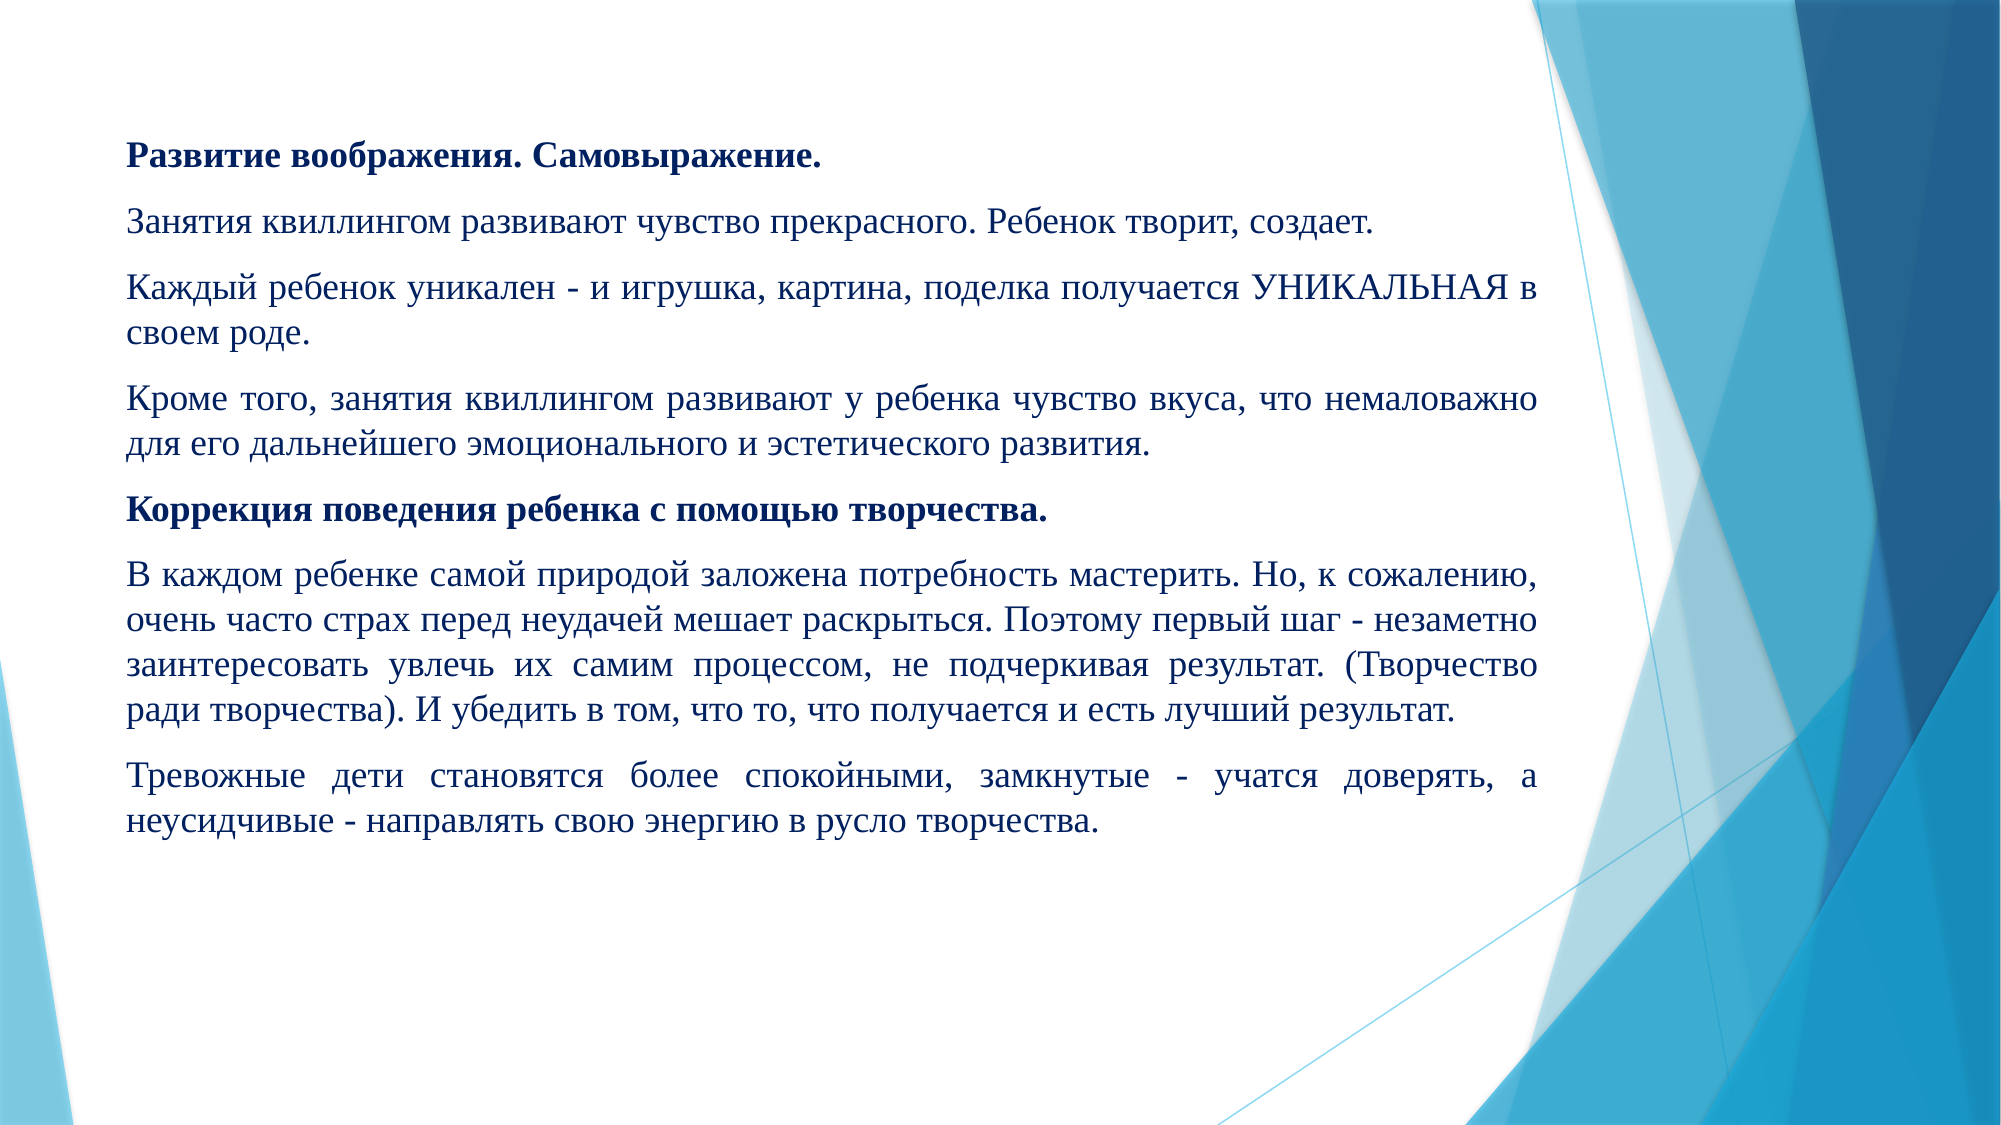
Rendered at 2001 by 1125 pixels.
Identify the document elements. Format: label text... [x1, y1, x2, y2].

list Развитие воображения. Самовыражение. Занятия квиллингом развивают чувство прекрасного. Ребенок творит, создает. Каждый ребенок уникален - и игрушка, картина, поделка получается УНИКАЛЬНАЯ в своем роде. Кроме того, занятия квиллингом развивают у ребенка чувство вкуса, что немаловажно для его дальнейшего эмоционального и эстетического развития. Коррекция поведения ребенка с помощью творчества. В каждом ребенке самой природой заложена потребность мастерить. Но, к сожалению, очень часто страх перед неудачей мешает раскрыться. Поэтому первый шаг - незаметно заинтересовать увлечь их самим процессом, не подчеркивая результат. (Творчество ради творчества). И убедить в том, что то, что получается и есть лучший результат. Тревожные дети становятся более спокойными, замкнутые - учатся доверять, а неусидчивые - направлять свою энергию в русло творчества. [111, 122, 1555, 991]
